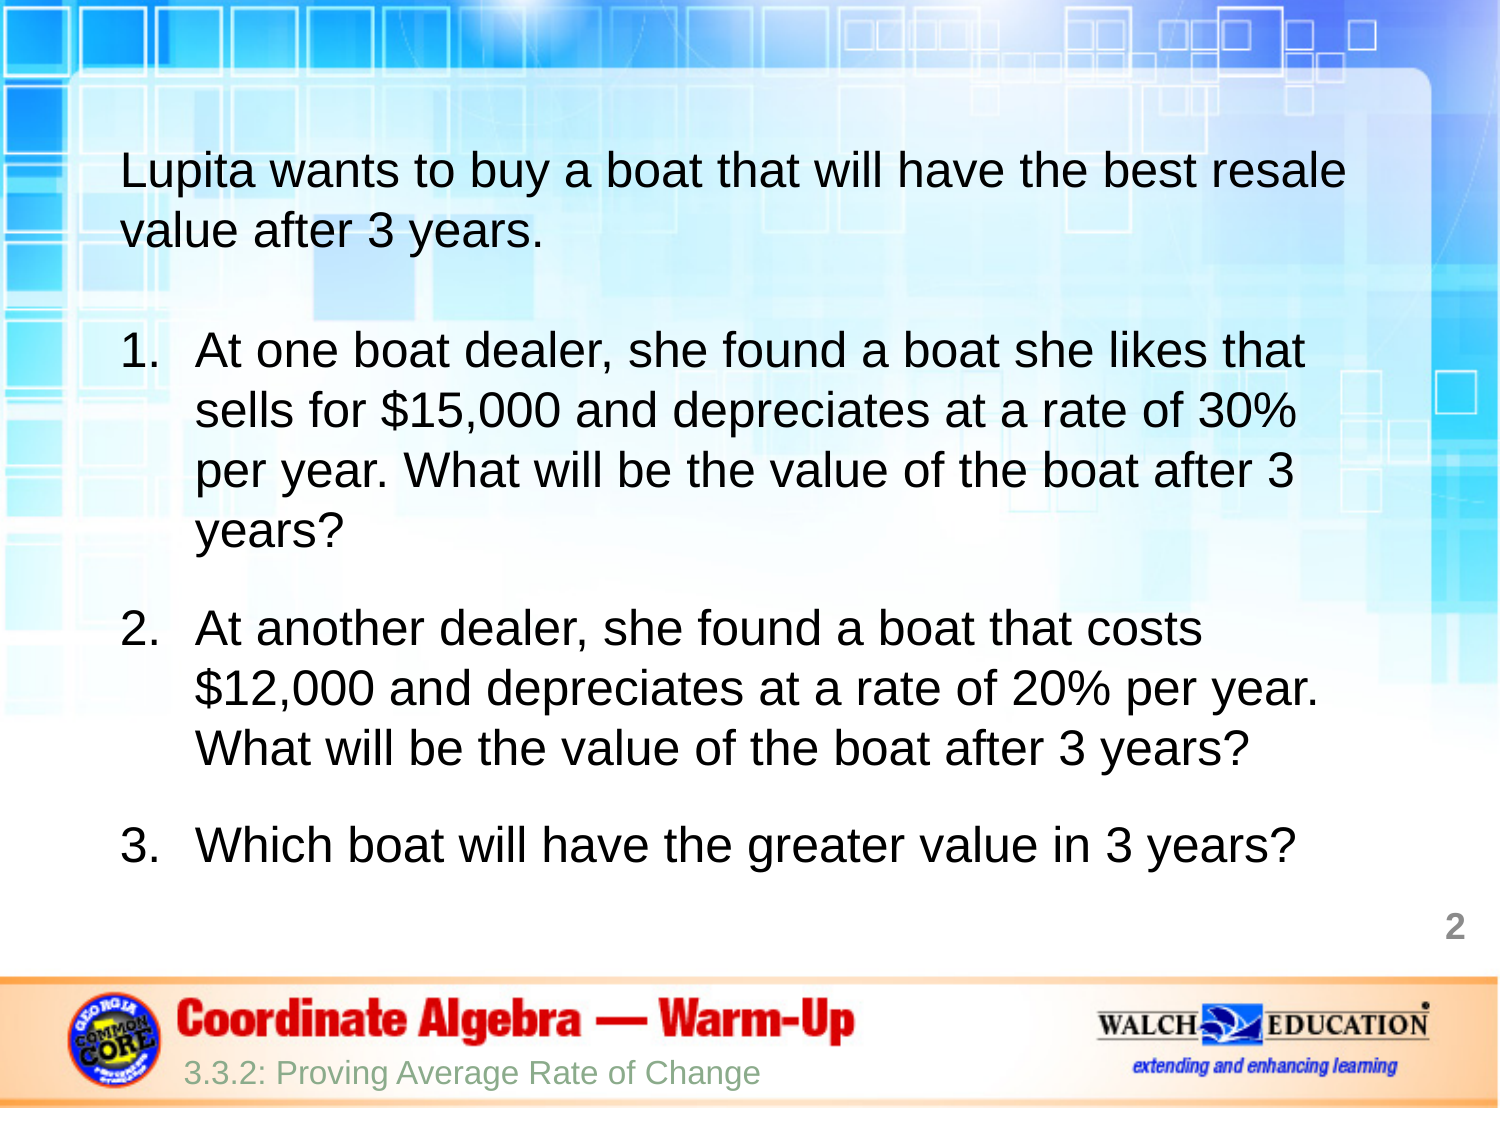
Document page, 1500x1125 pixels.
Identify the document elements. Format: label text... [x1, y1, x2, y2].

text_box Lupita wants to buy a boat that will have the best resale value after 3 years. At one boat dealer, she found a boat she likes that sells for $15,000 and depreciates at a rate of 30% per year. What will be the value of the boat after 3 years? At another dealer, she found a boat that costs $12,000 and depreciates at a rate of 20% per year. What will be the value of the boat after 3 years? Which boat will have the greater value in 3 years? [105, 130, 1394, 949]
slide_number 2 [1361, 901, 1481, 949]
picture [0, 0, 1500, 1108]
footer 3.3.2: Proving Average Rate of Change [168, 1048, 1067, 1094]
